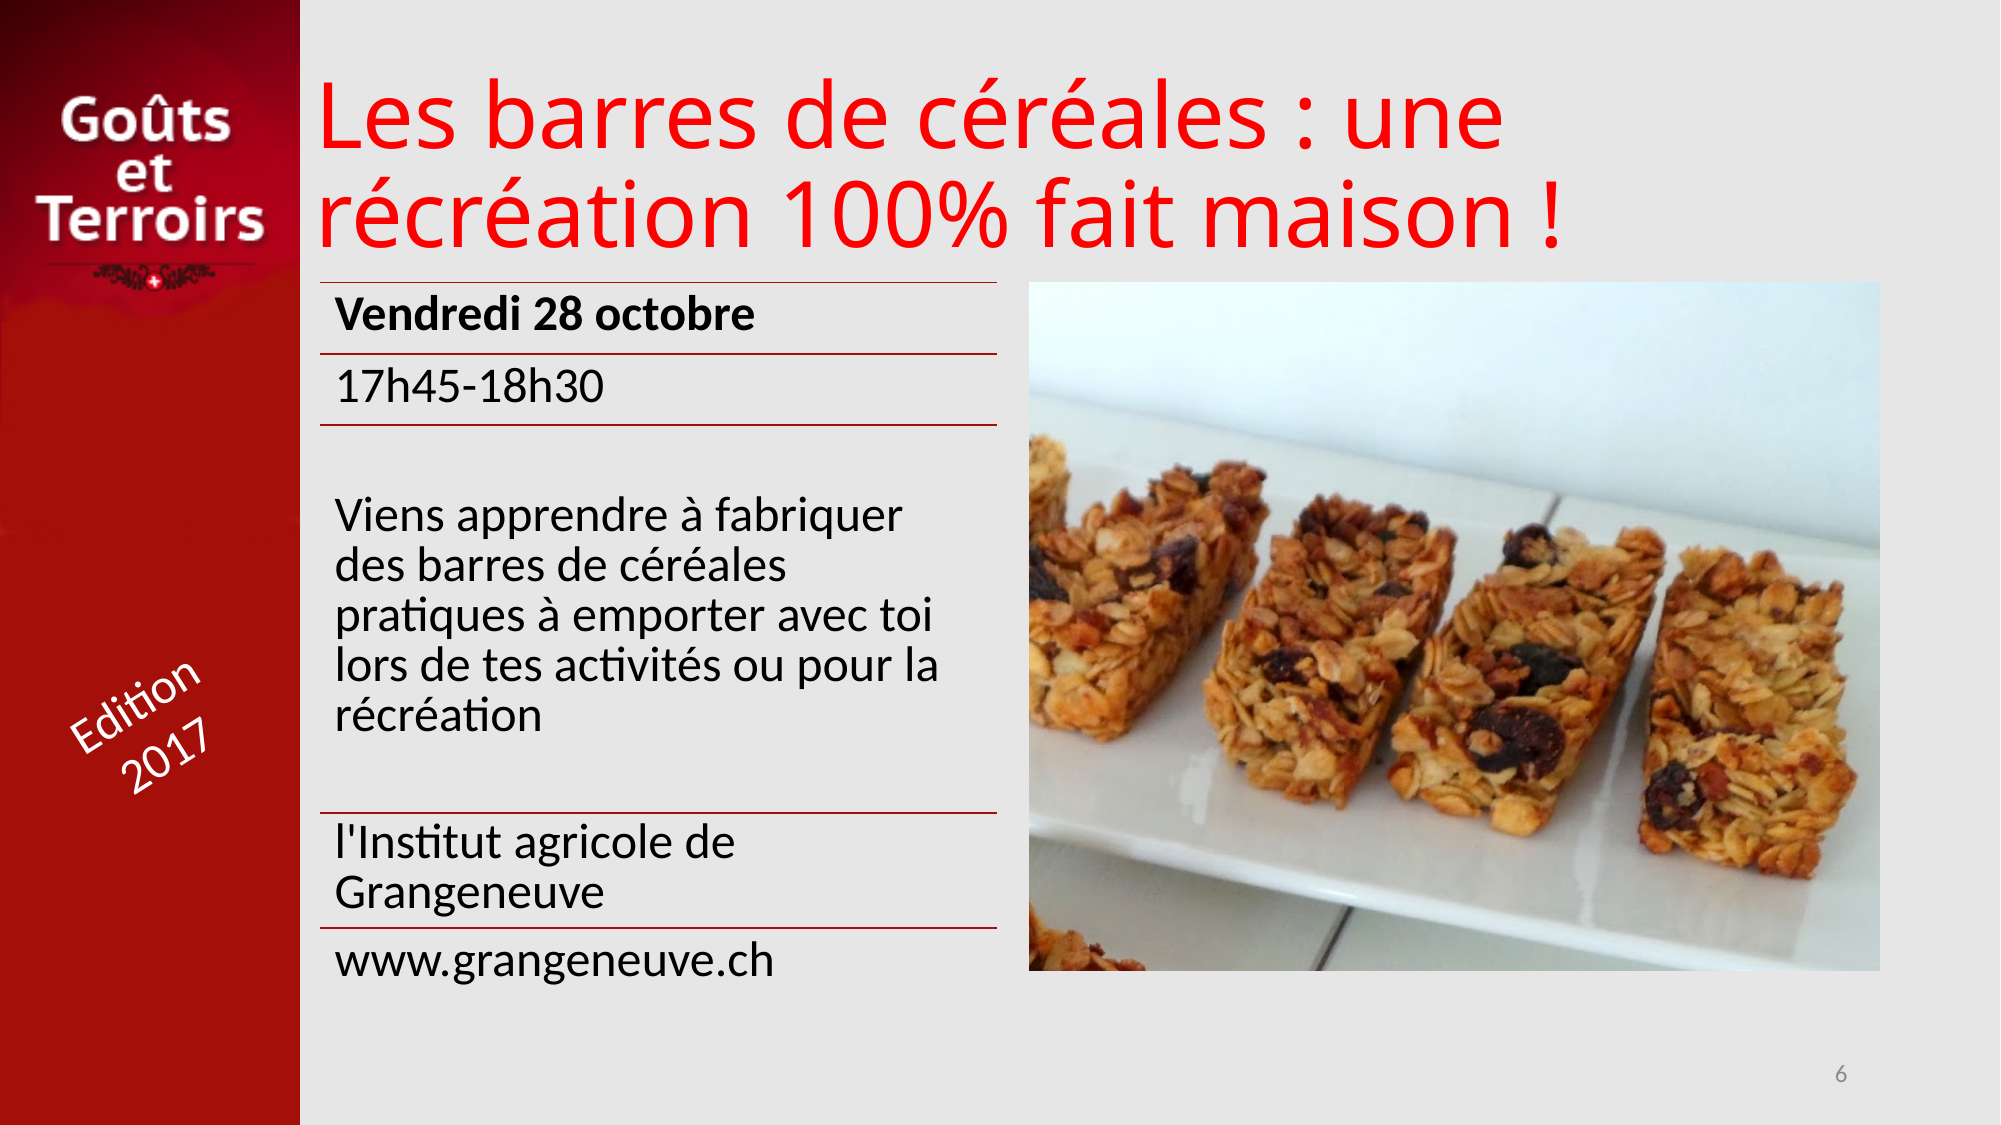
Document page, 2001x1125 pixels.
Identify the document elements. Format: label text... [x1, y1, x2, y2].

title Les barres de céréales : une récréation 100% fait maison ! [300, 59, 1863, 278]
table_header Vendredi 28 octobre [320, 283, 997, 353]
picture [0, 0, 300, 1125]
table_cell 17h45-18h30 [320, 355, 997, 424]
table_cell l'Institut agricole de Grangeneuve [320, 814, 997, 927]
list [1029, 282, 1880, 971]
table_cell www.grangeneuve.ch [320, 929, 997, 1000]
table_cell Viens apprendre à fabriquer des barres de céréales pratiques à emporter avec toi lors de tes activités ou pour la récréation [320, 426, 997, 812]
slide_number 6 [1412, 1042, 1863, 1103]
